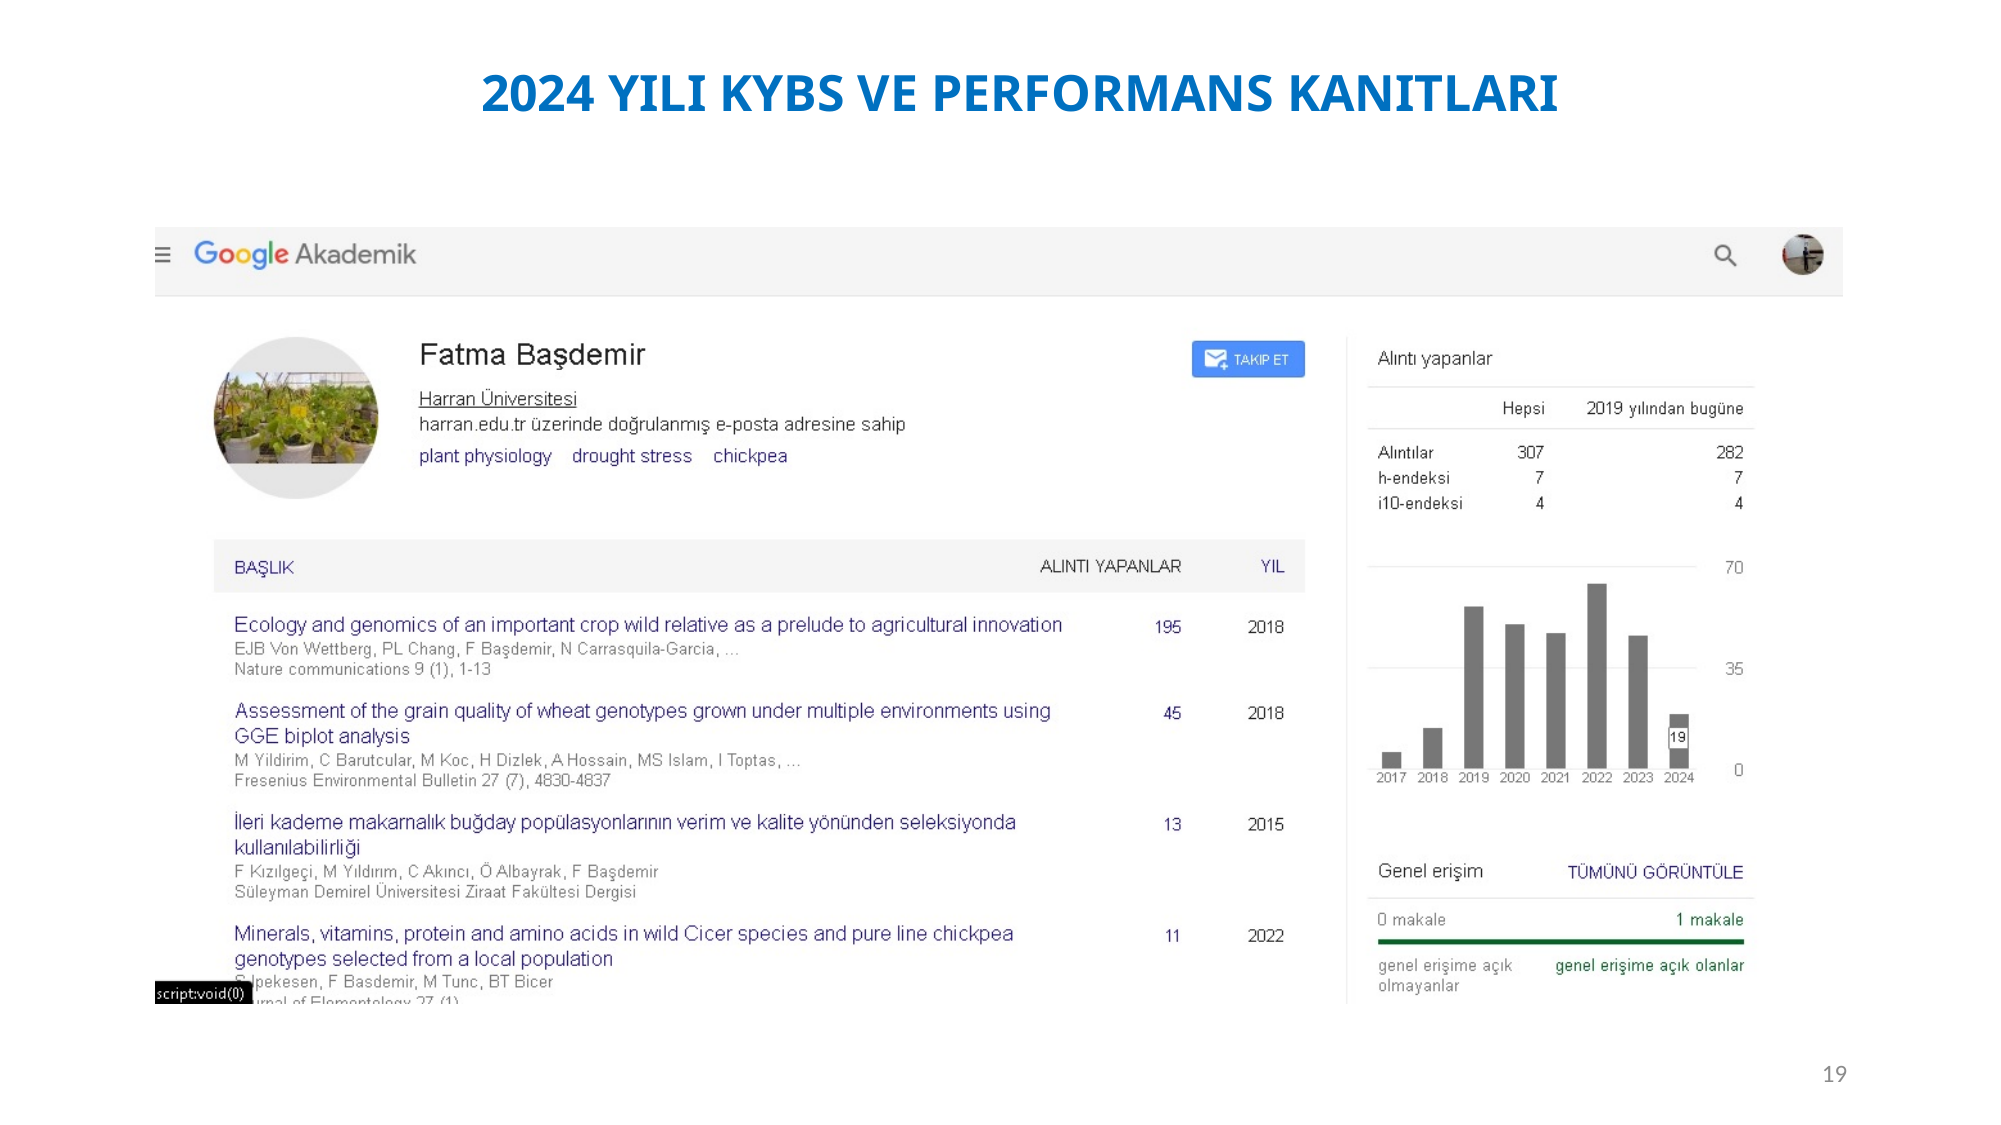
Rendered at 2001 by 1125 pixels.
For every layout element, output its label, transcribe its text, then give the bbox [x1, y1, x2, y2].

text_box 2024 YILI KYBS VE PERFORMANS KANITLARI [177, 54, 1864, 175]
slide_number 19 [1412, 1042, 1863, 1103]
picture [155, 227, 1843, 1004]
